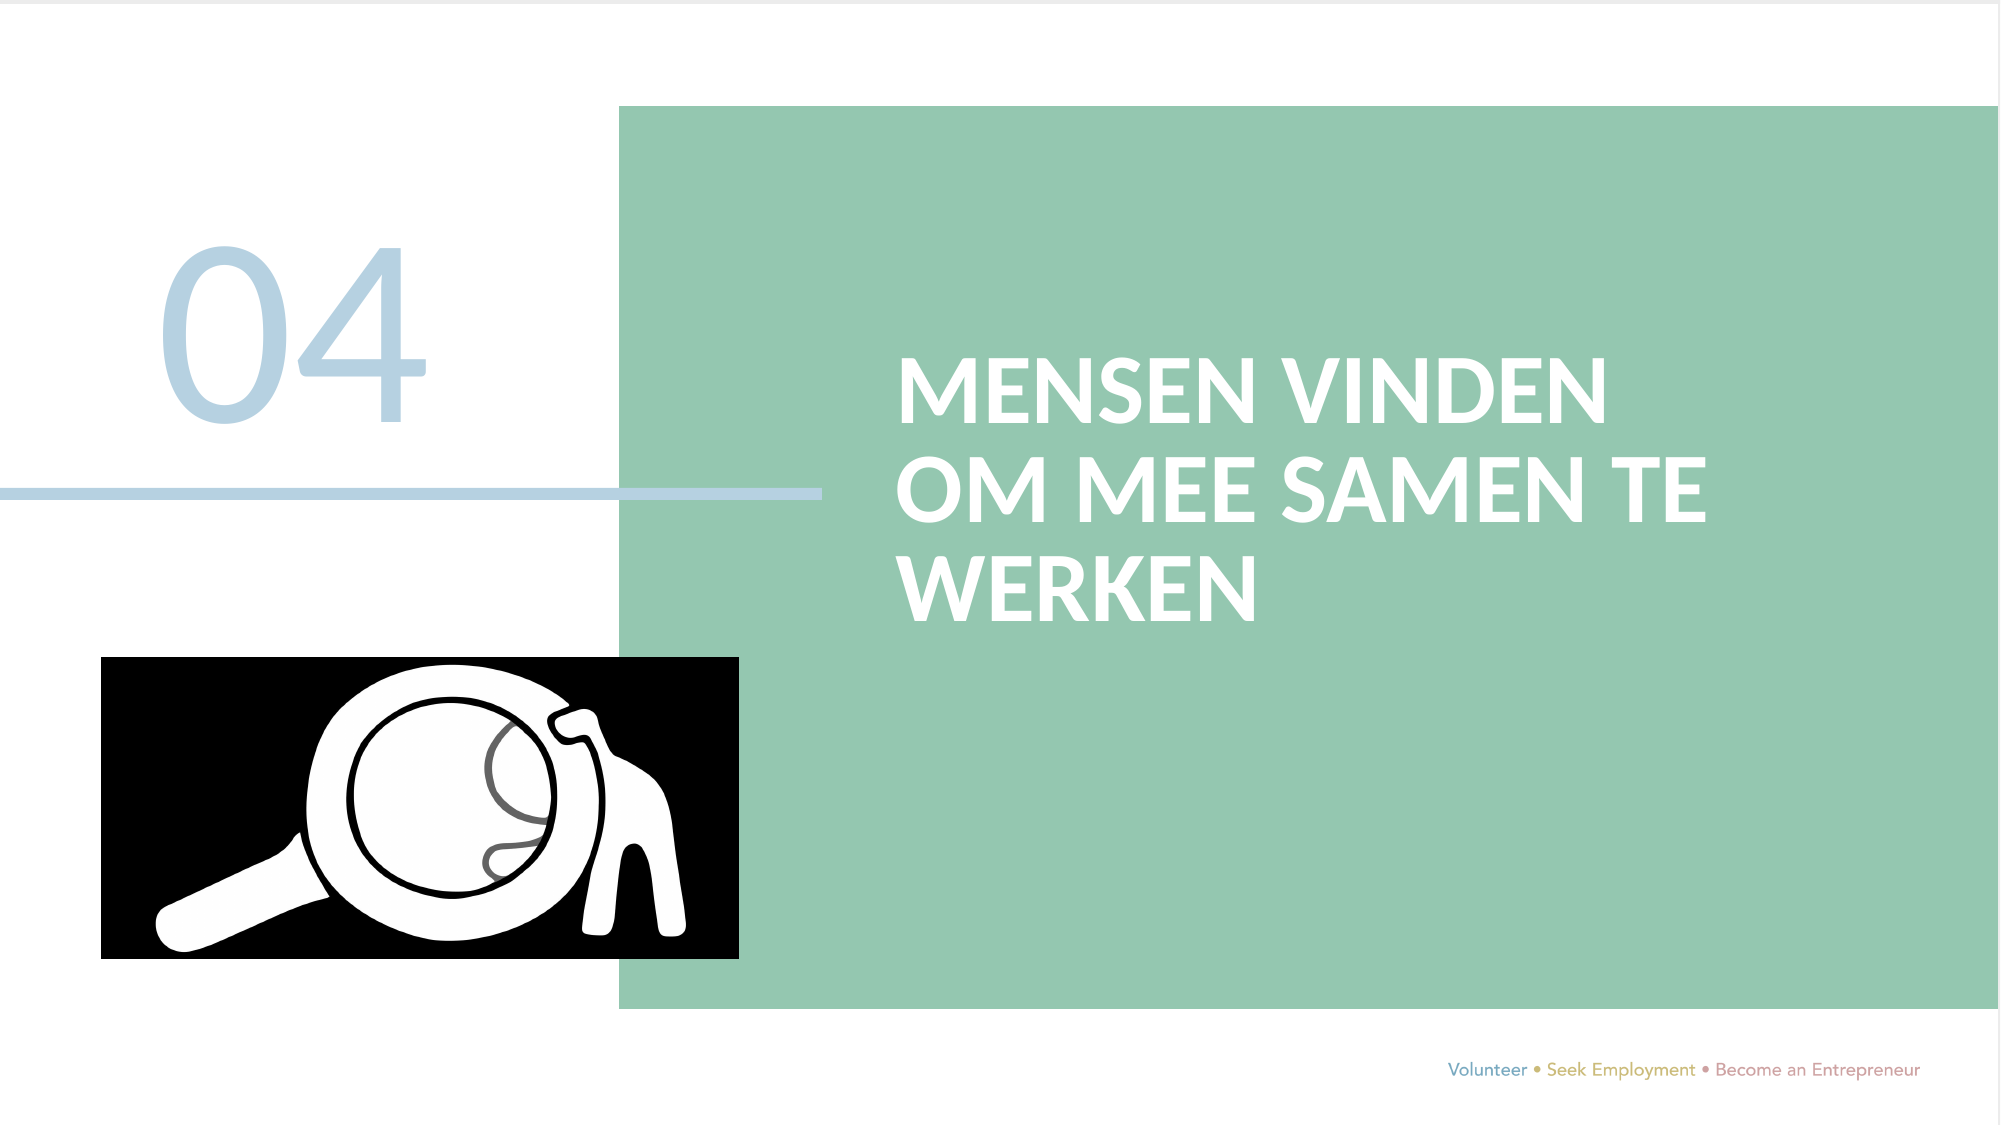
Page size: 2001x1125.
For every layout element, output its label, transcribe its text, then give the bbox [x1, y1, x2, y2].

picture [1418, 1046, 1971, 1103]
list 04 [141, 180, 481, 277]
picture [101, 657, 739, 959]
list MENSEN VINDEN OM MEE SAMEN TE WERKEN [880, 336, 1789, 881]
